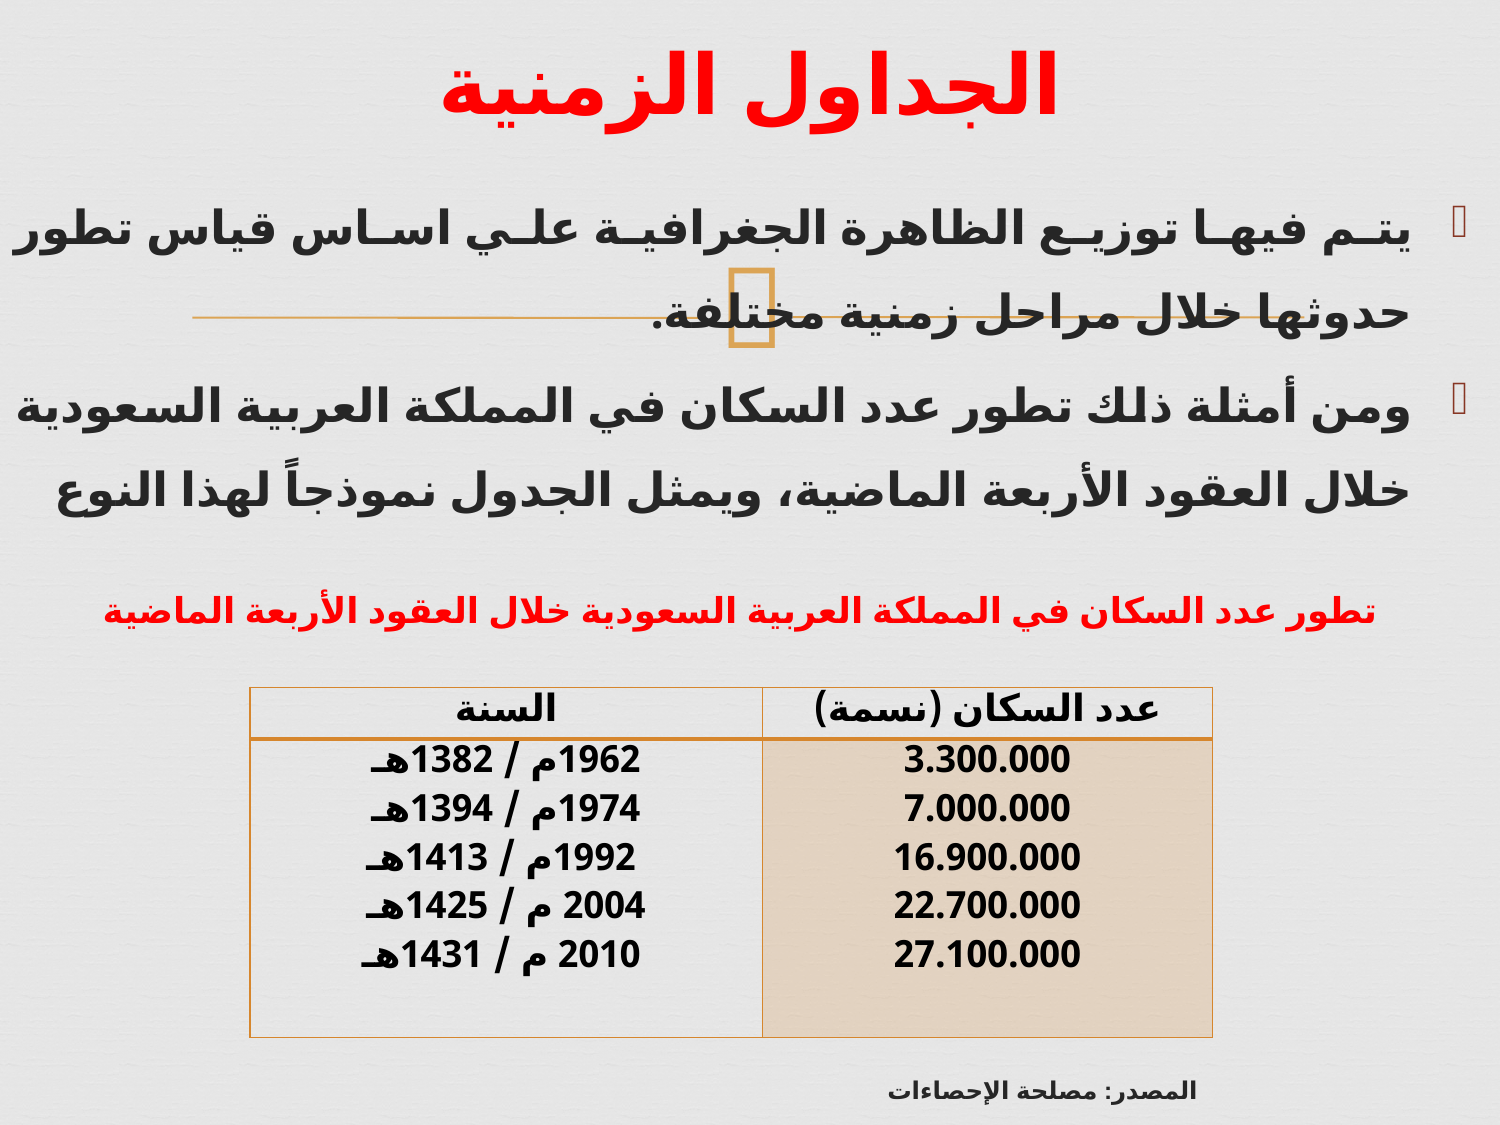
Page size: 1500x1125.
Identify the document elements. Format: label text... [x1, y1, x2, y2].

table_header عدد السكان (نسمة) [763, 688, 1212, 737]
table_cell 3.300.000 7.000.000 16.900.000 22.700.000 27.100.000 [763, 741, 1212, 1037]
text_box المصدر: مصلحة الإحصاءات [249, 1037, 1213, 1113]
table_header السنة [251, 688, 762, 737]
title الجداول الزمنية [94, 75, 1407, 88]
list يتم فيها توزيع الظاهرة الجغرافية علي اساس قياس تطور حدوثها خلال مراحل زمنية مختلفة. ومن أمثلة ذلك تطور عدد السكان في المملكة العربية السعودية خلال العقود الأربعة الماضية، ويمثل الجدول نموذجاً لهذا النوع تطور عدد السكان في المملكة العربية السعودية خلال العقود الأربعة الماضية [0, 162, 1482, 675]
table_cell 1962م / 1382هـ 1974م / 1394هـ 1992م / 1413هـ 2004 م / 1425هـ 2010 م / 1431هـ [251, 741, 762, 1037]
